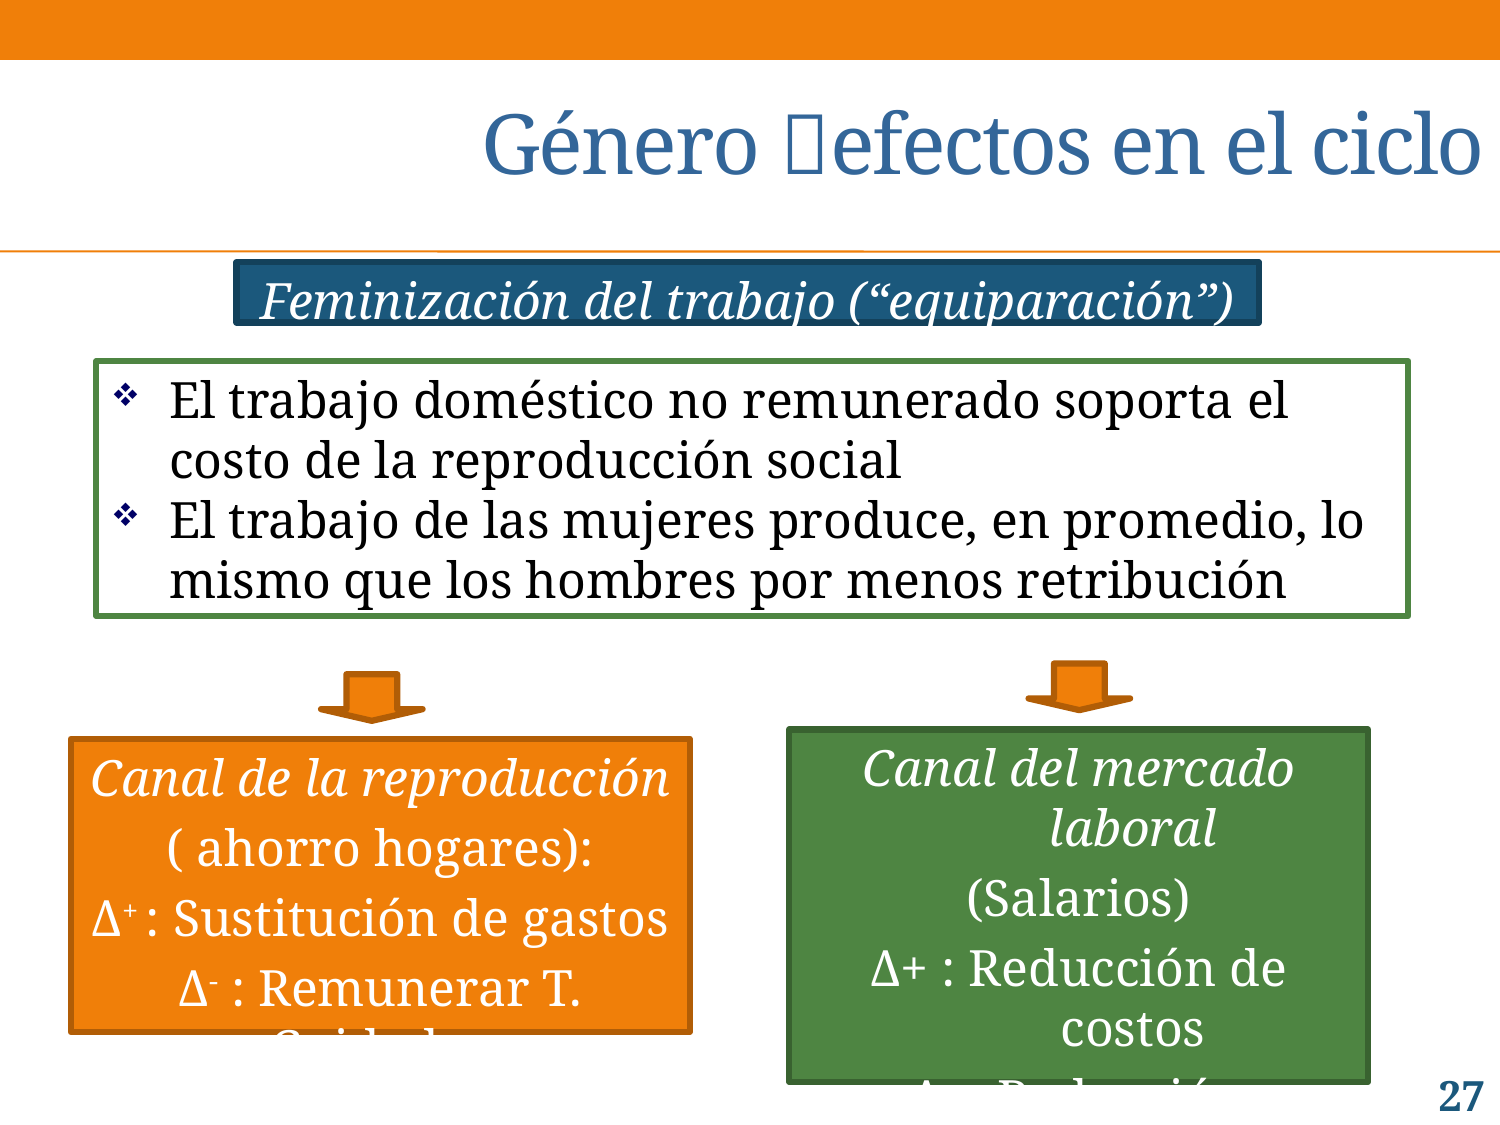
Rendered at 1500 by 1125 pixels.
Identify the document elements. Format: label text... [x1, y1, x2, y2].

text_box [317, 671, 426, 724]
text_box Feminización del trabajo (“equiparación”) [233, 259, 1262, 326]
title Género efectos en el ciclo [0, 60, 1500, 223]
text_box El trabajo doméstico no remunerado soporta el costo de la reproducción social El trabajo de las mujeres produce, en promedio, lo mismo que los hombres por menos retribución [93, 358, 1411, 619]
text_box [1025, 660, 1134, 714]
slide_number 27 [1325, 1071, 1500, 1125]
text_box Canal del mercado laboral (Salarios) Δ+ : Reducción de costos Δ- : Reducción demanda de consumo [786, 726, 1371, 1085]
text_box Canal de la reproducción ( ahorro hogares): Δ+ : Sustitución de gastos Δ- : Remunerar T. Cuidados [68, 736, 693, 1035]
